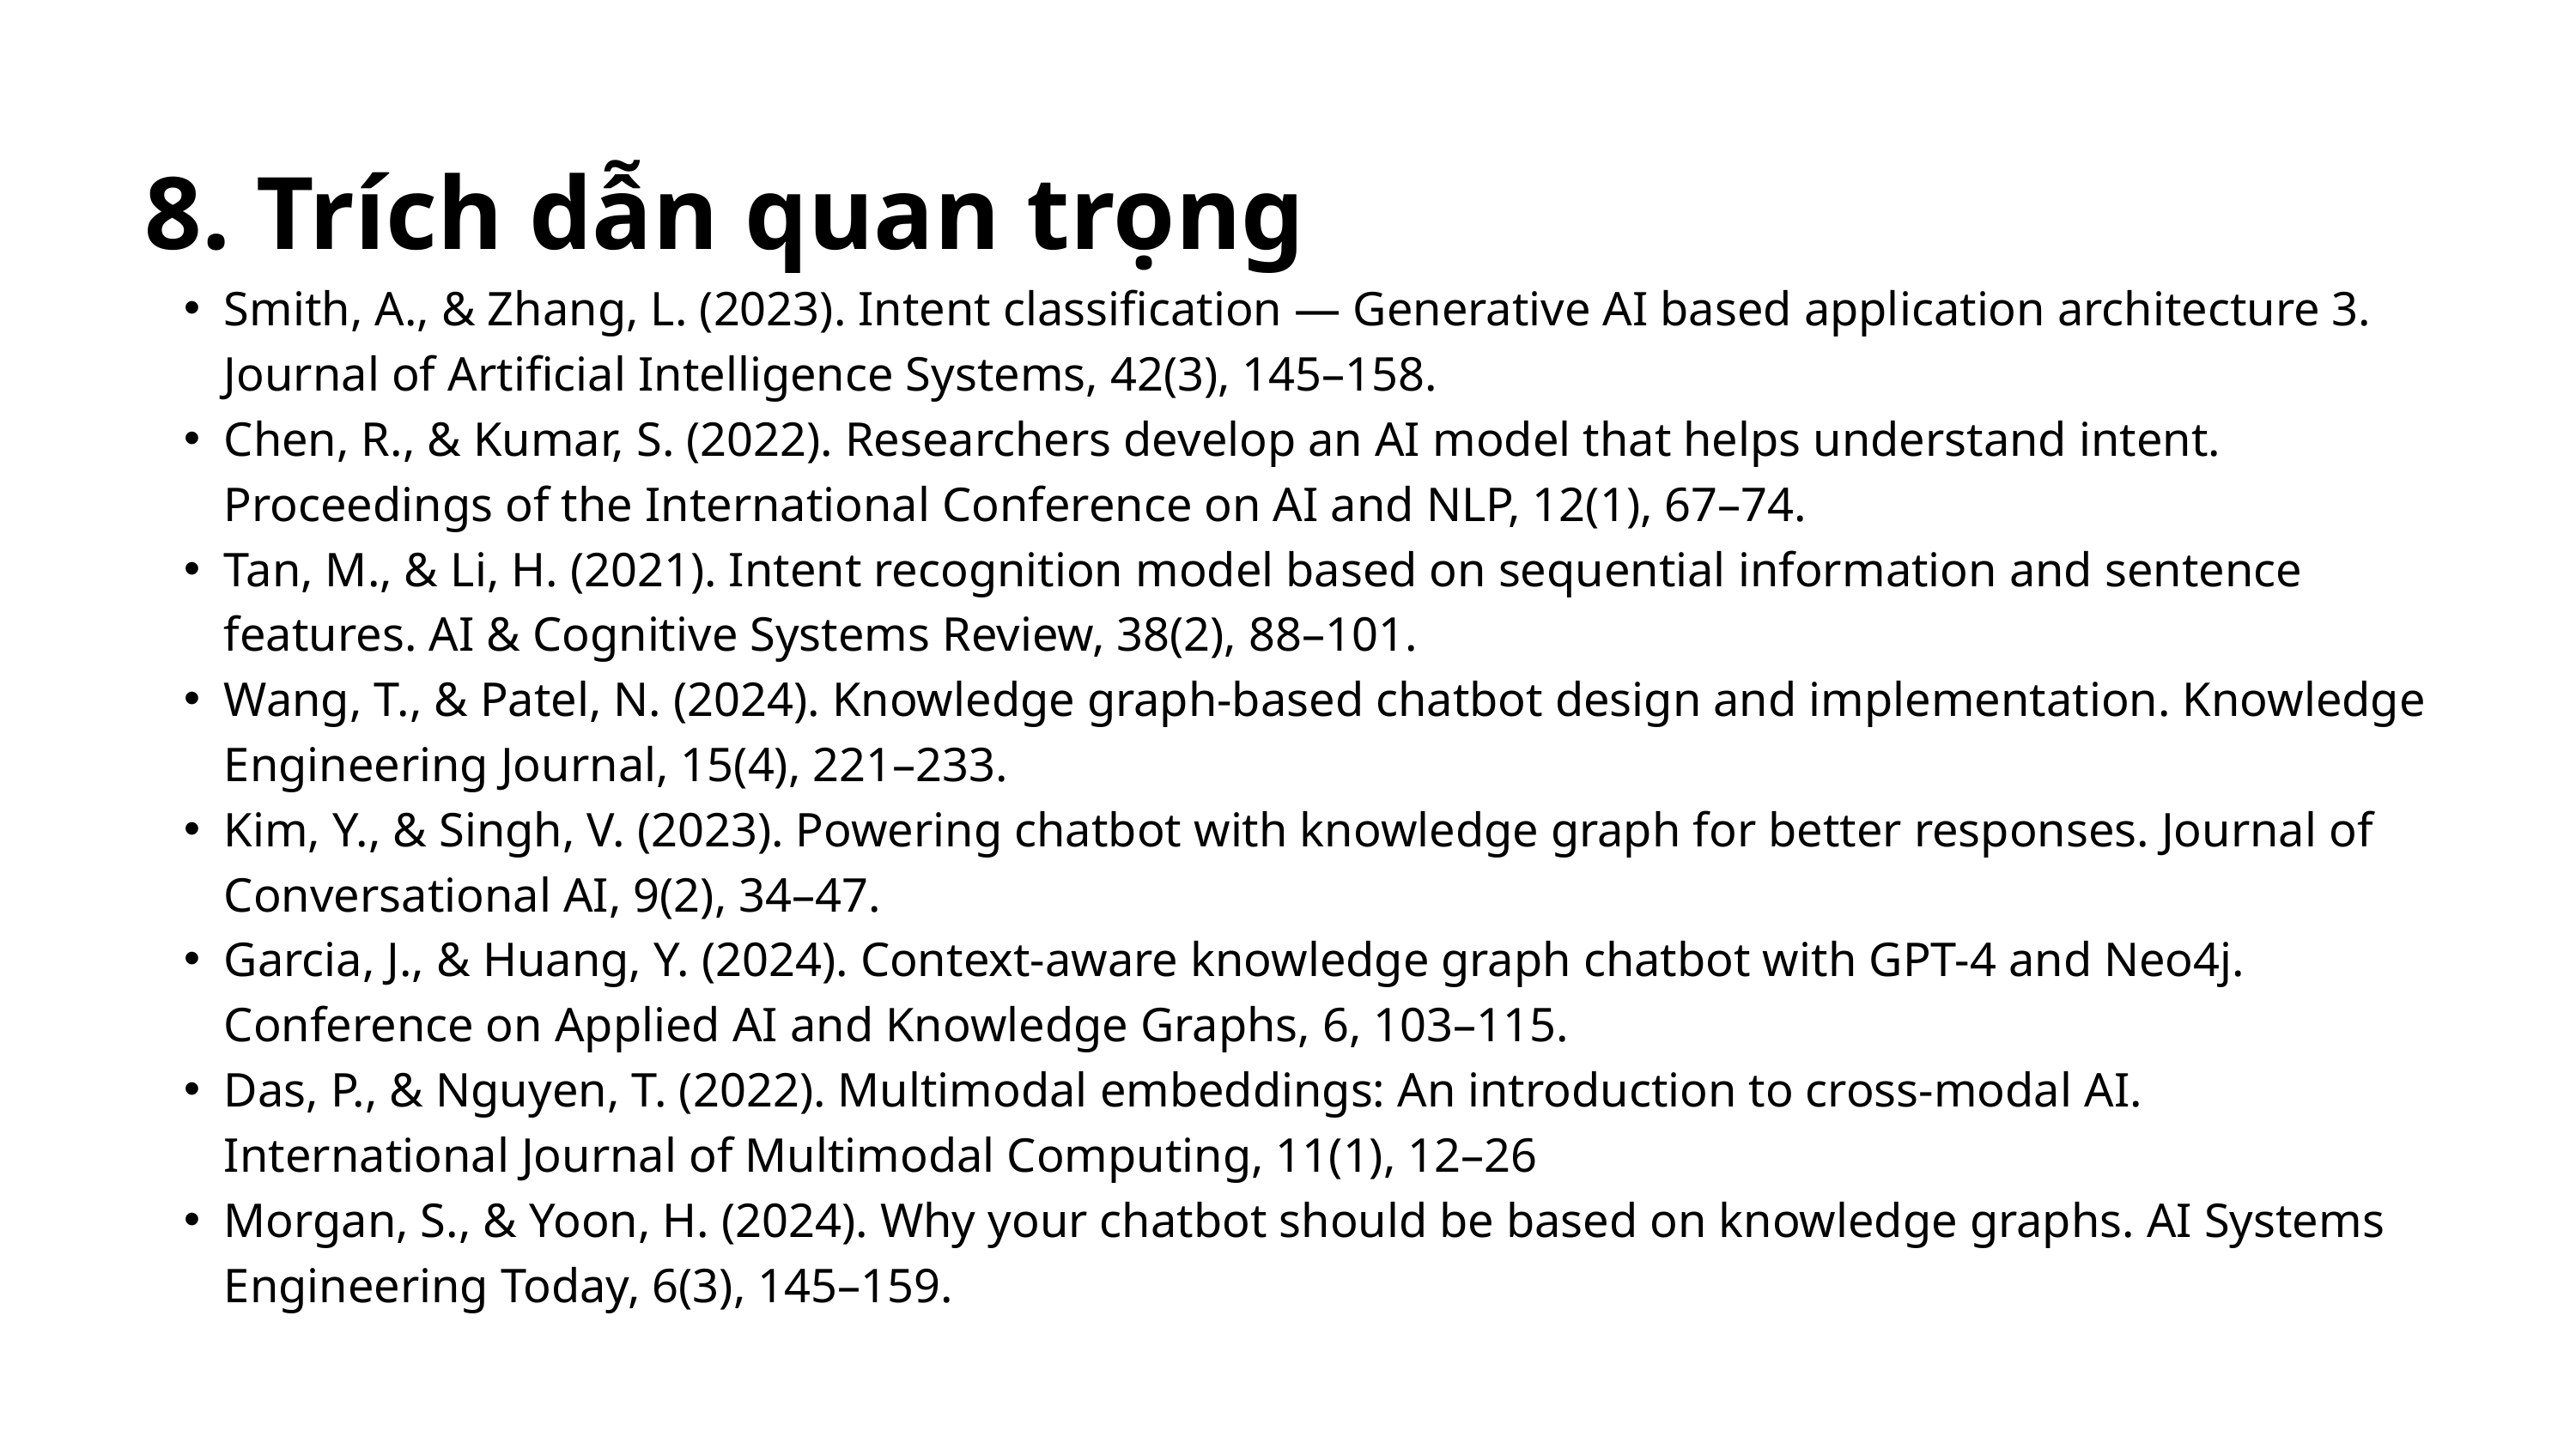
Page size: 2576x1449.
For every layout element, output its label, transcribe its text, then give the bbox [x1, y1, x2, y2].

text_box 8. Trích dẫn quan trọng [144, 131, 2432, 270]
text_box Smith, A., & Zhang, L. (2023). Intent classification — Generative AI based application architecture 3. Journal of Artificial Intelligence Systems, 42(3), 145–158. Chen, R., & Kumar, S. (2022). Researchers develop an AI model that helps understand intent. Proceedings of the International Conference on AI and NLP, 12(1), 67–74. Tan, M., & Li, H. (2021). Intent recognition model based on sequential information and sentence features. AI & Cognitive Systems Review, 38(2), 88–101. Wang, T., & Patel, N. (2024). Knowledge graph-based chatbot design and implementation. Knowledge Engineering Journal, 15(4), 221–233. Kim, Y., & Singh, V. (2023). Powering chatbot with knowledge graph for better responses. Journal of Conversational AI, 9(2), 34–47. Garcia, J., & Huang, Y. (2024). Context-aware knowledge graph chatbot with GPT-4 and Neo4j. Conference on Applied AI and Knowledge Graphs, 6, 103–115. Das, P., & Nguyen, T. (2022). Multimodal embeddings: An introduction to cross-modal AI. International Journal of Multimodal Computing, 11(1), 12–26 Morgan, S., & Yoon, H. (2024). Why your chatbot should be based on knowledge graphs. AI Systems Engineering Today, 6(3), 145–159. [144, 270, 2432, 1312]
